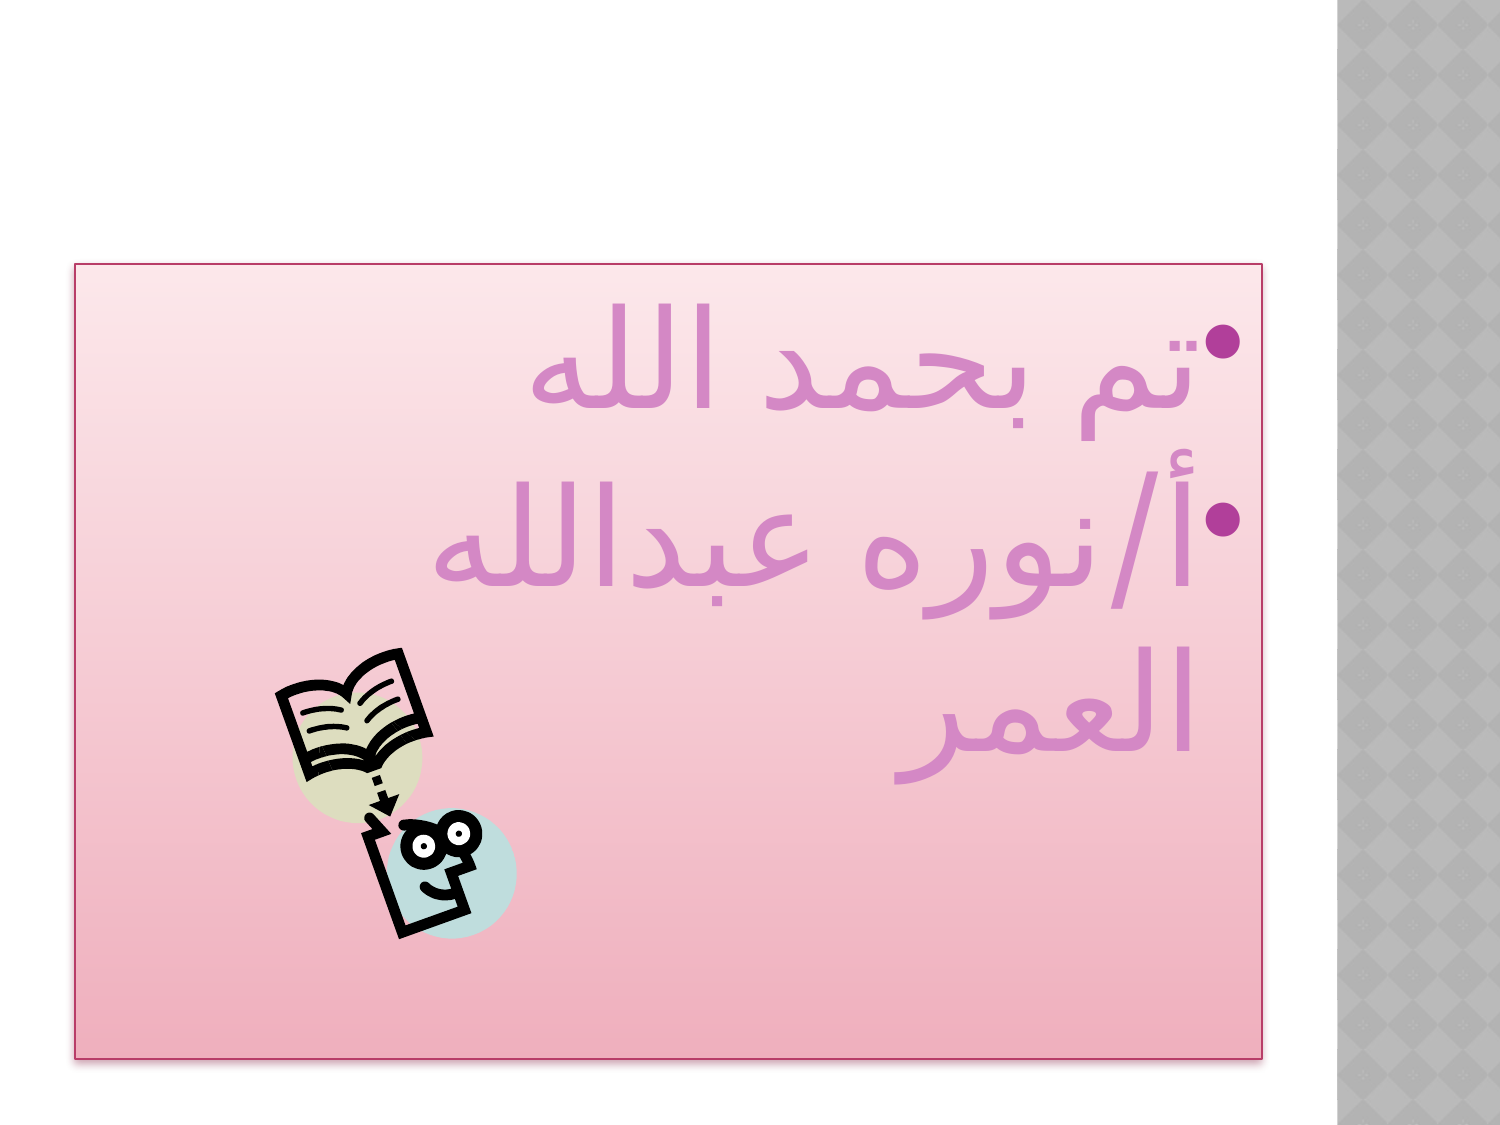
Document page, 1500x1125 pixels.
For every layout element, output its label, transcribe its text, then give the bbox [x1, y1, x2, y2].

picture [310, 654, 491, 953]
list تم بحمد الله أ/نوره عبدالله العمر [74, 263, 1263, 1060]
